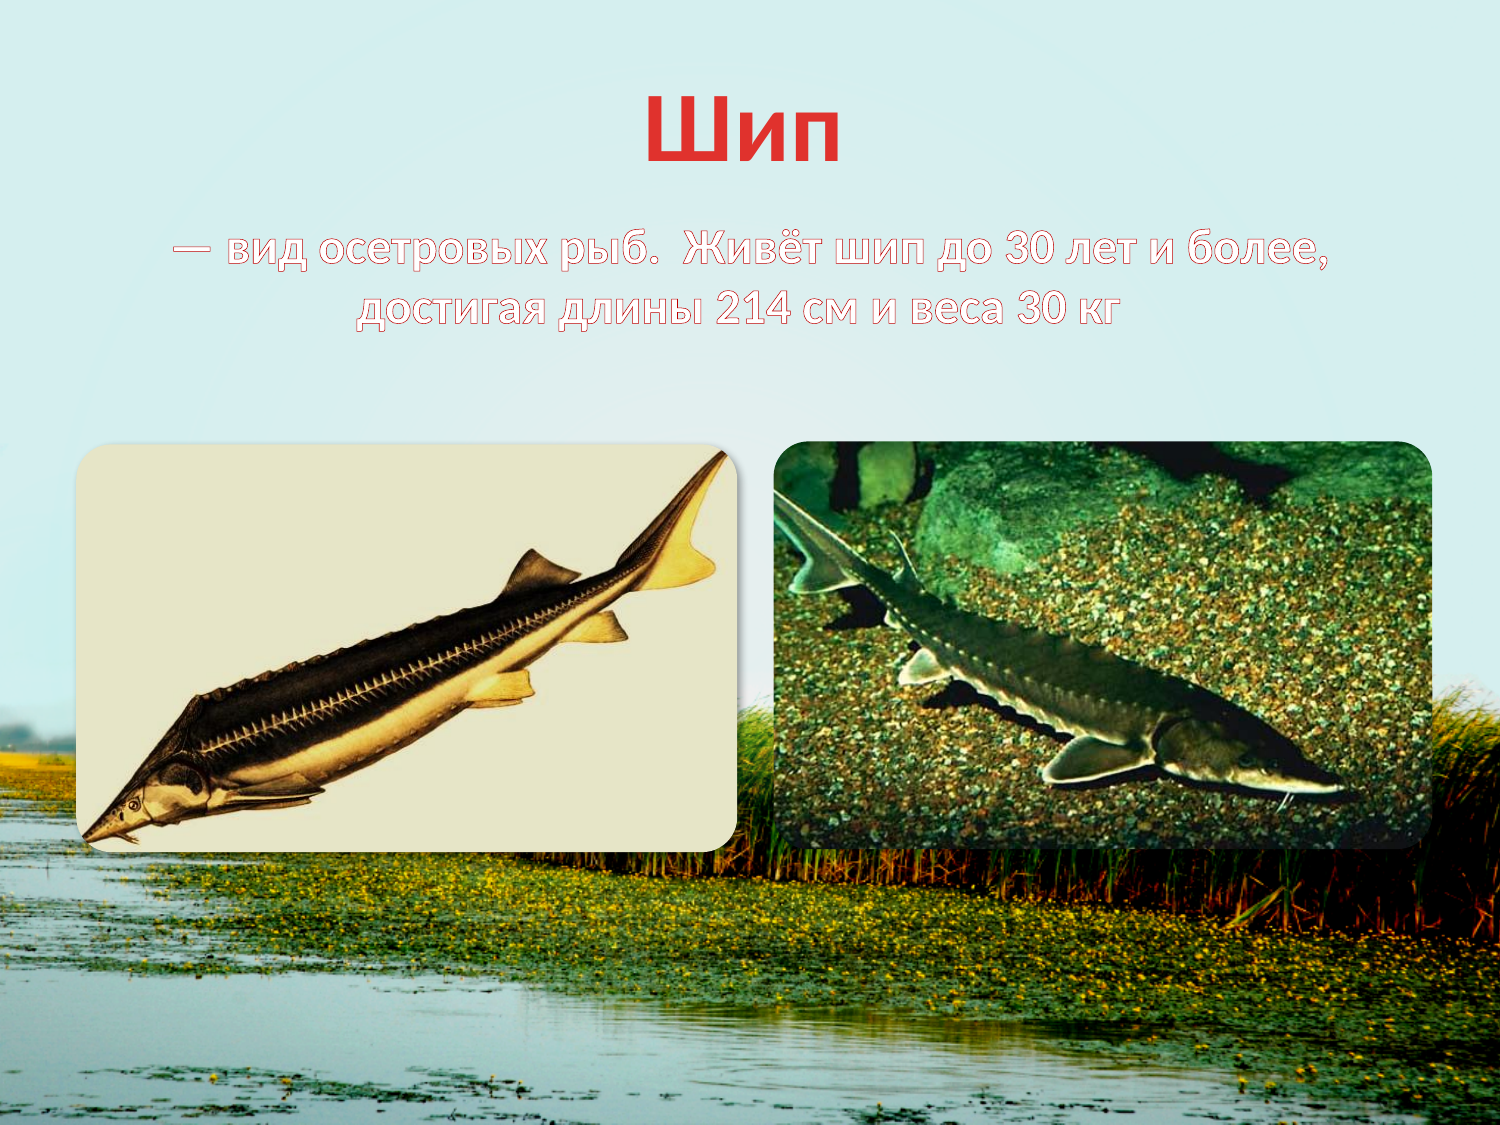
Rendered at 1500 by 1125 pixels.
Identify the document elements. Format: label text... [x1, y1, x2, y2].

picture [0, 0, 1500, 1125]
text_box — вид осетровых рыб. Живёт шип до 30 лет и более, достигая длины 214 см и веса 30 кг [112, 205, 1376, 341]
text_box Шип [112, 54, 1376, 205]
